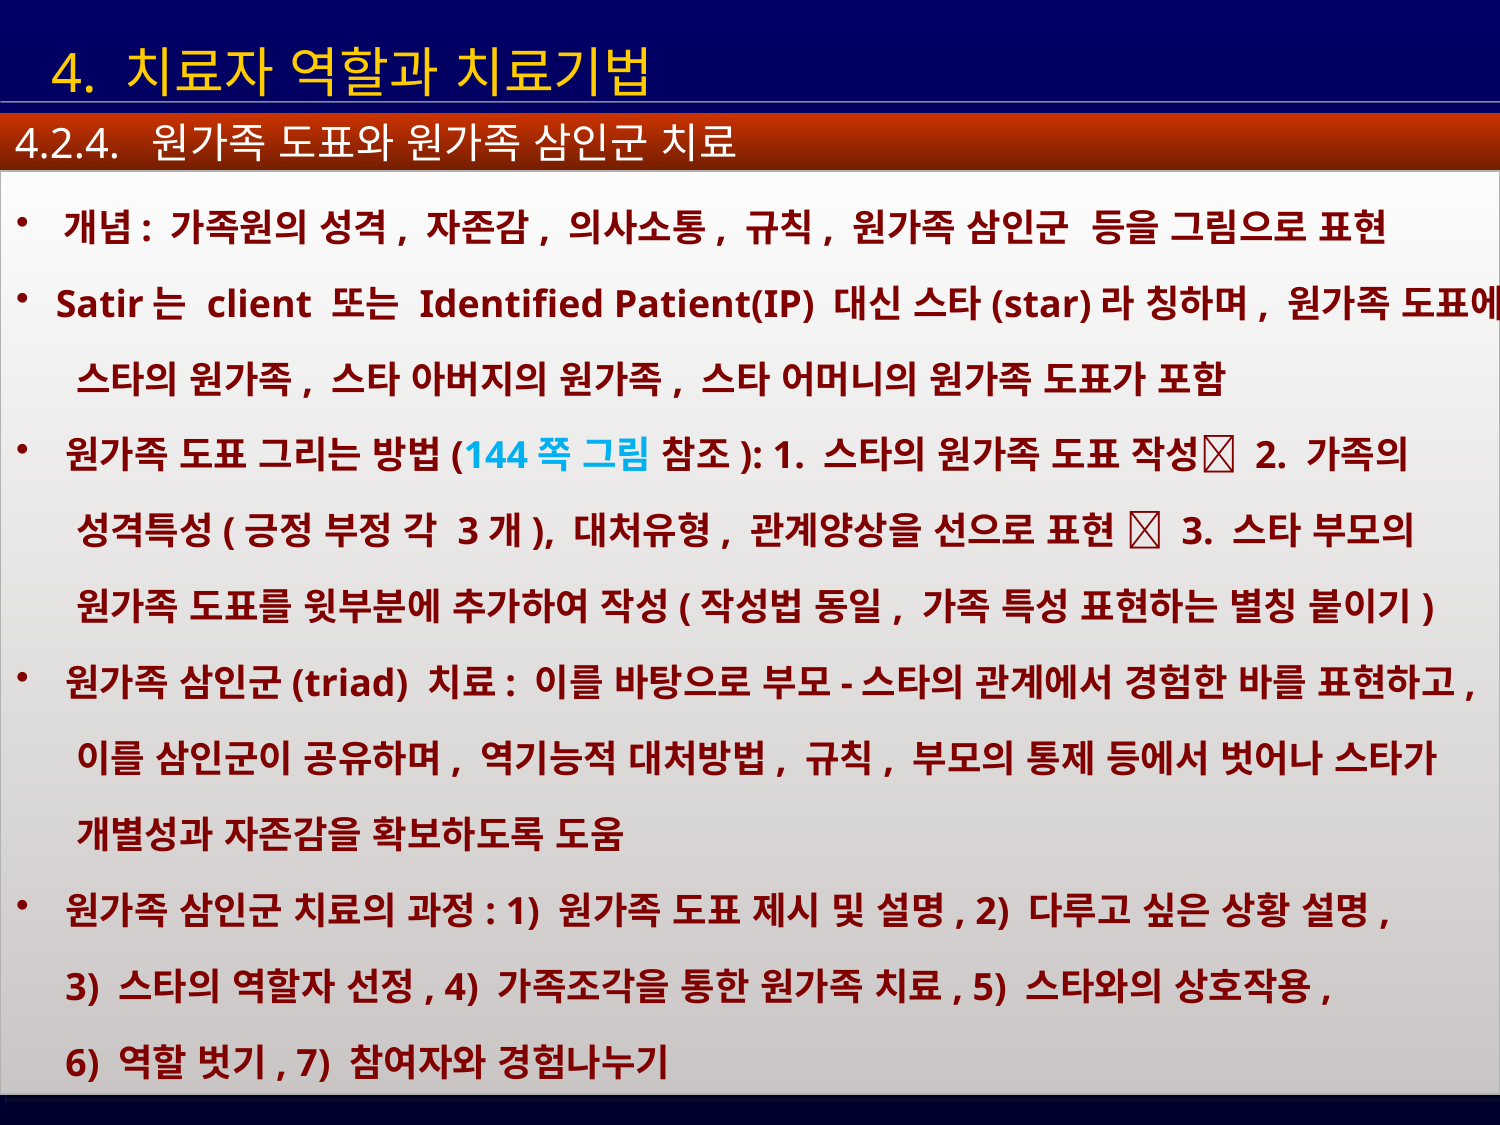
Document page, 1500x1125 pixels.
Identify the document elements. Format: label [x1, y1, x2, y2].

text_box [0, 30, 1500, 1095]
